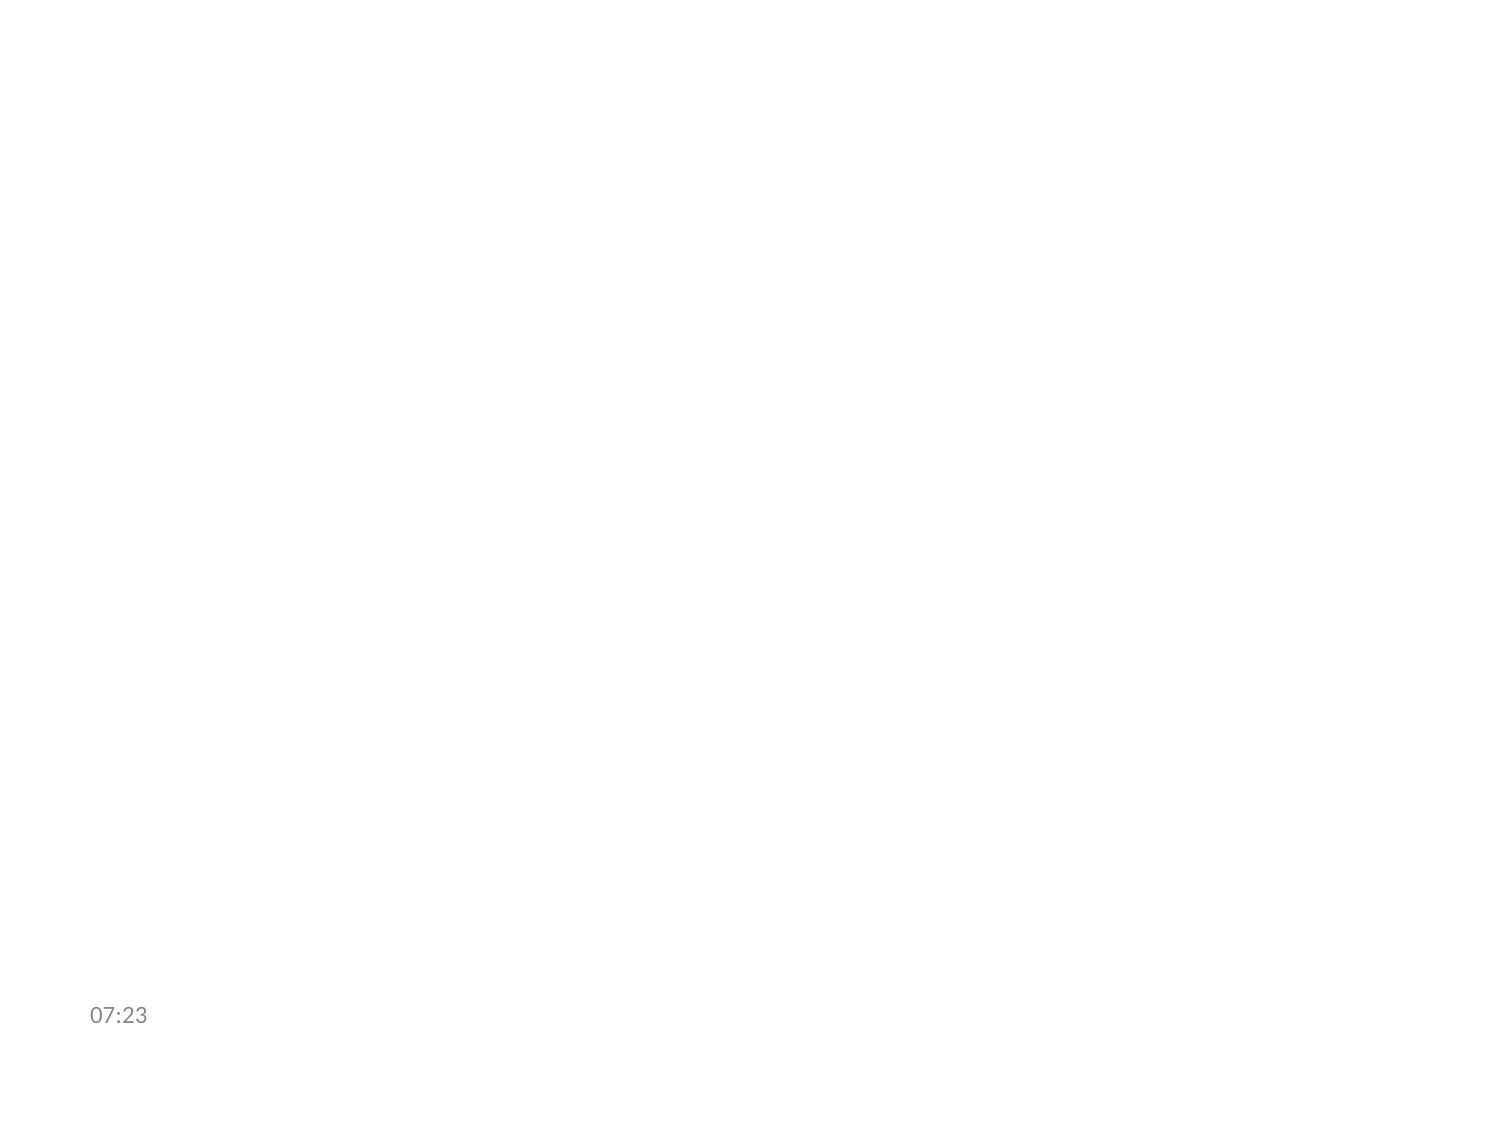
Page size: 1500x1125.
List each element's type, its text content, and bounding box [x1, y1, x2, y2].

text_box 15:35 [75, 983, 425, 1044]
